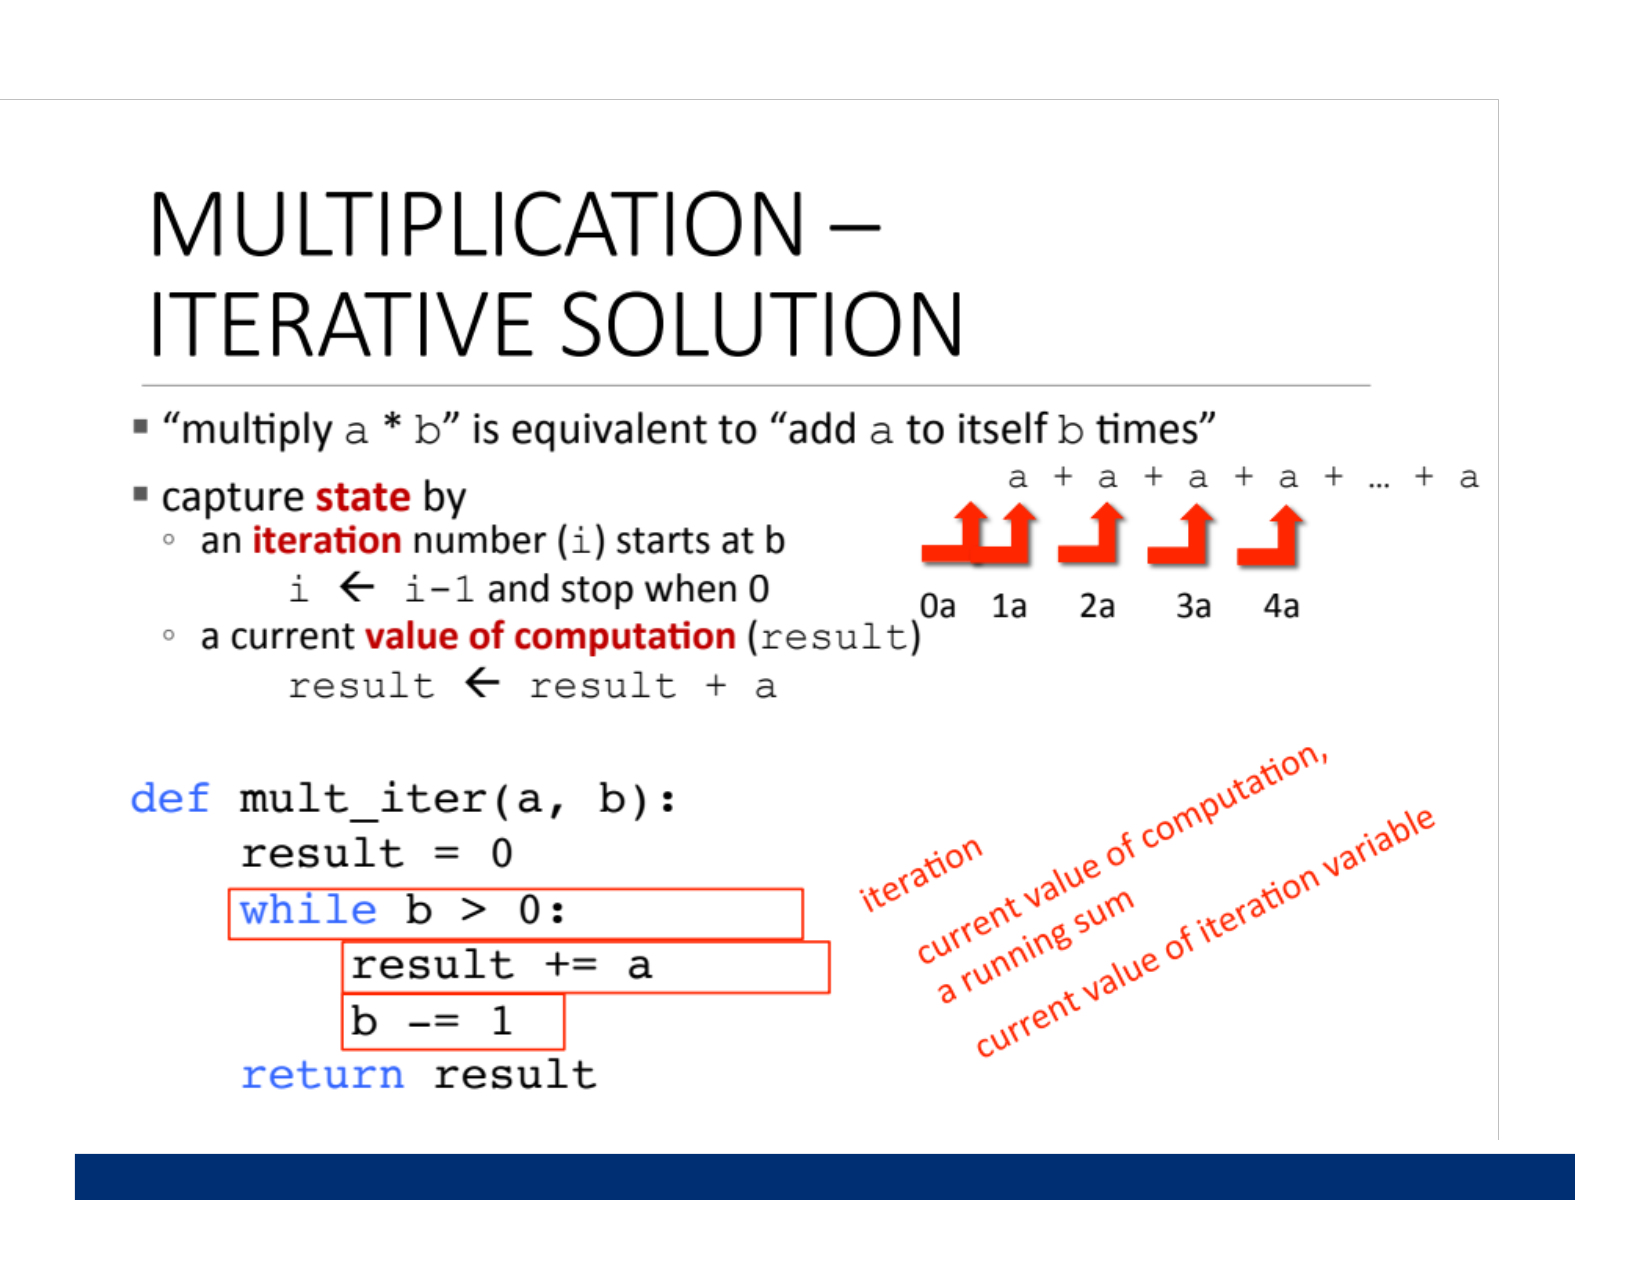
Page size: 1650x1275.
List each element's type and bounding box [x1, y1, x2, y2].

picture [0, 62, 1547, 1140]
